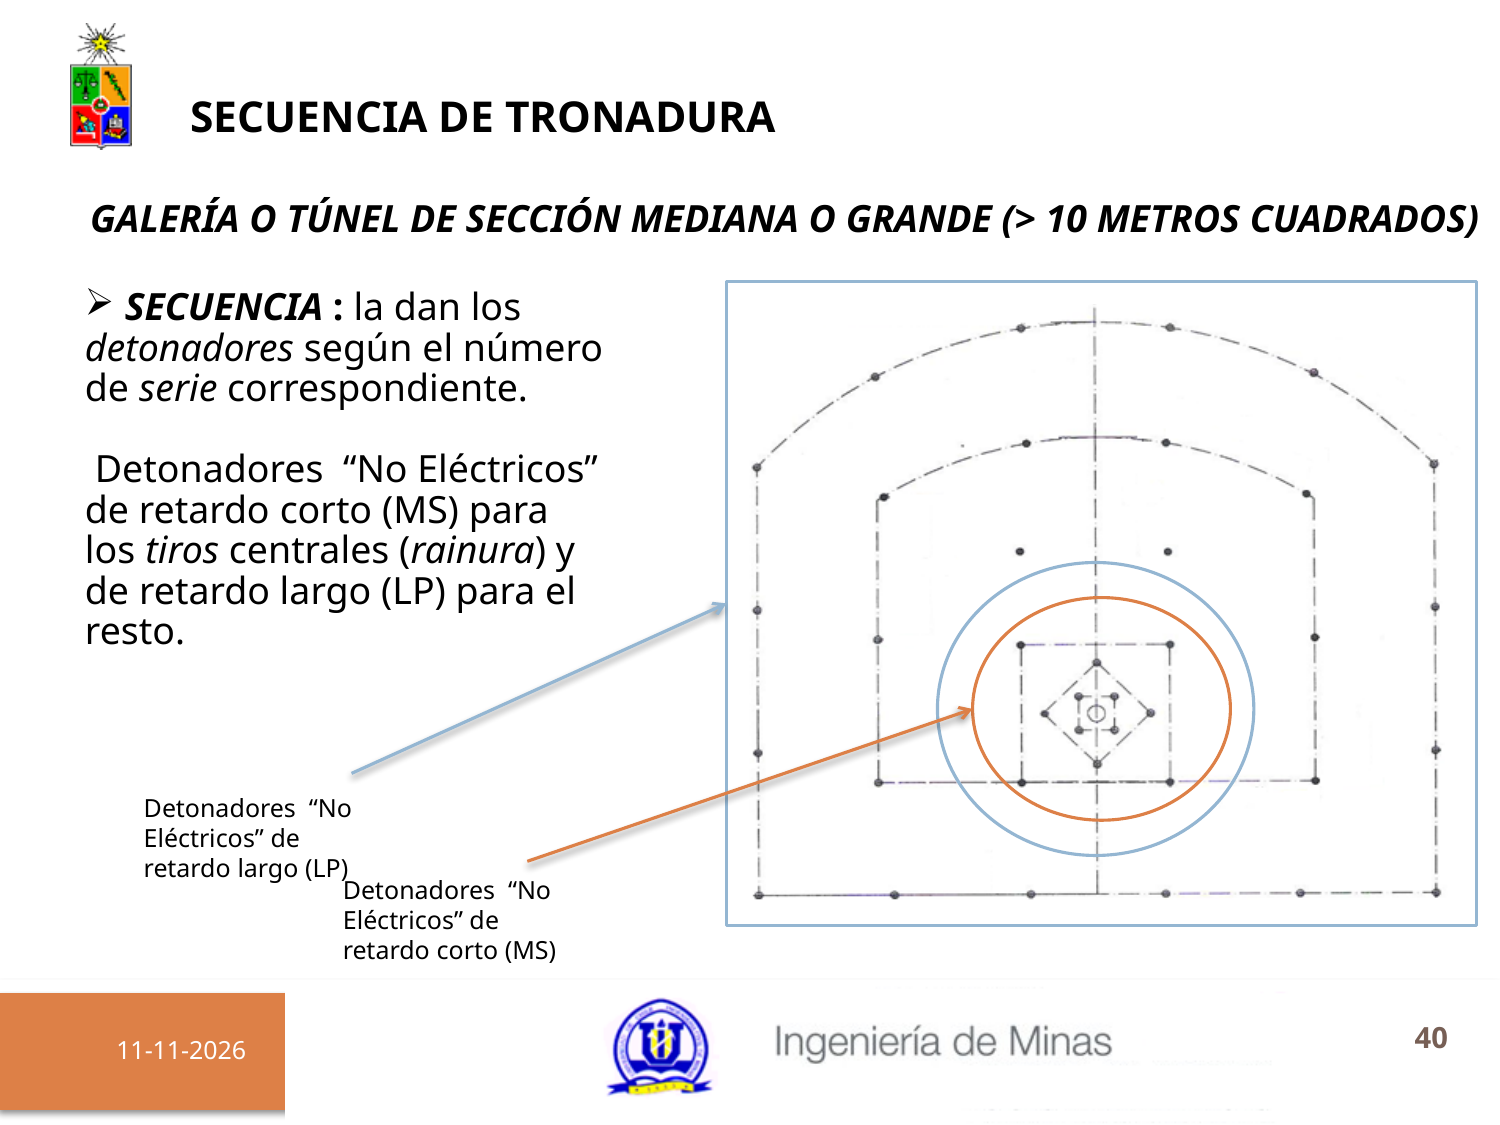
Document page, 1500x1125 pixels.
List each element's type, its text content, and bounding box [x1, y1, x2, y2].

picture [285, 980, 1500, 1125]
text_box SECUENCIA : la dan los detonadores según el número de serie correspondiente. Detonadores “No Eléctricos” de retardo corto (MS) para los tiros centrales (rainura) y de retardo largo (LP) para el resto. [70, 281, 622, 701]
picture [69, 23, 132, 151]
text_box [725, 280, 1478, 927]
text_box Detonadores “No Eléctricos” de retardo largo (LP) [128, 785, 481, 890]
picture [714, 304, 1466, 917]
text_box Secuencia de tronadura [175, 81, 1266, 148]
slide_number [12, 995, 279, 1108]
text_box Detonadores “No Eléctricos” de retardo corto (MS) [328, 867, 680, 972]
text_box Galería o túnel de sección Mediana o Grande (> 10 metros cuadrados) [75, 187, 1496, 248]
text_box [351, 603, 727, 774]
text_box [527, 708, 973, 862]
